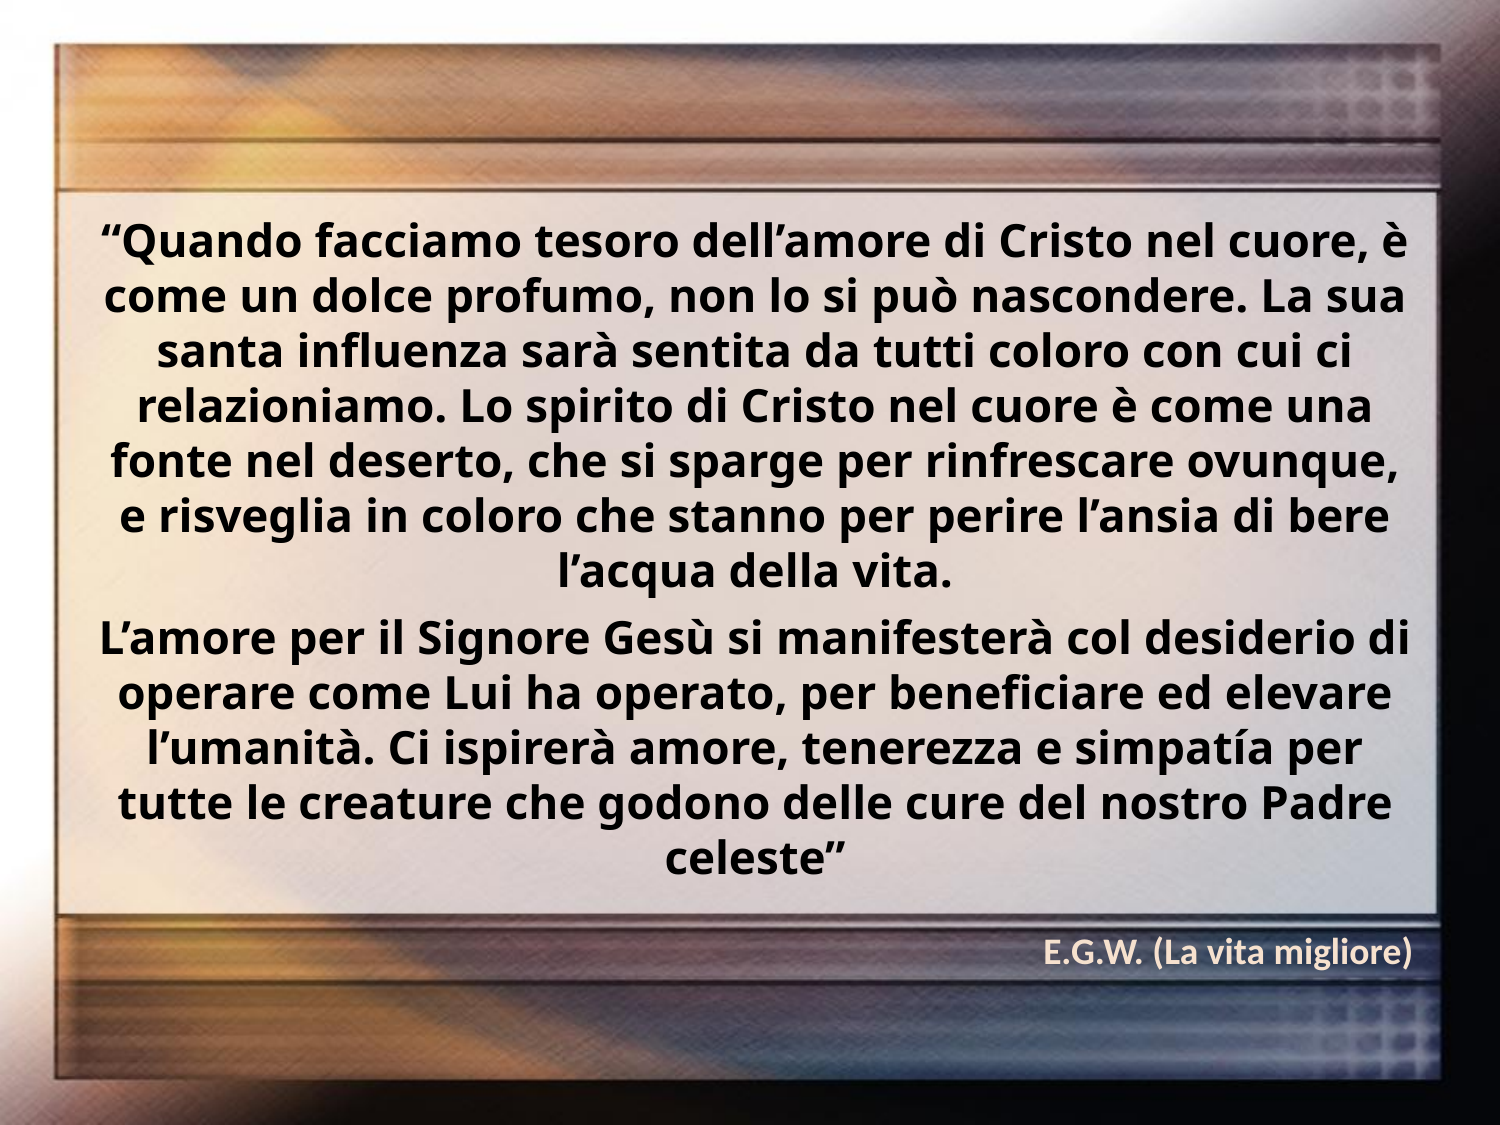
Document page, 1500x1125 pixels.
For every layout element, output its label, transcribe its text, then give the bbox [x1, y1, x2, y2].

text_box E.G.W. (La vita migliore) [1028, 919, 1429, 980]
picture [0, 0, 1500, 1125]
text_box “Quando facciamo tesoro dell’amore di Cristo nel cuore, è come un dolce profumo, non lo si può nascondere. La sua santa influenza sarà sentita da tutti coloro con cui ci relazioniamo. Lo spirito di Cristo nel cuore è come una fonte nel deserto, che si sparge per rinfrescare ovunque, e risveglia in coloro che stanno per perire l’ansia di bere l’acqua della vita. L’amore per il Signore Gesù si manifesterà col desiderio di operare come Lui ha operato, per beneficiare ed elevare l’umanità. Ci ispirerà amore, tenerezza e simpatía per tutte le creature che godono delle cure del nostro Padre celeste” [81, 204, 1429, 892]
